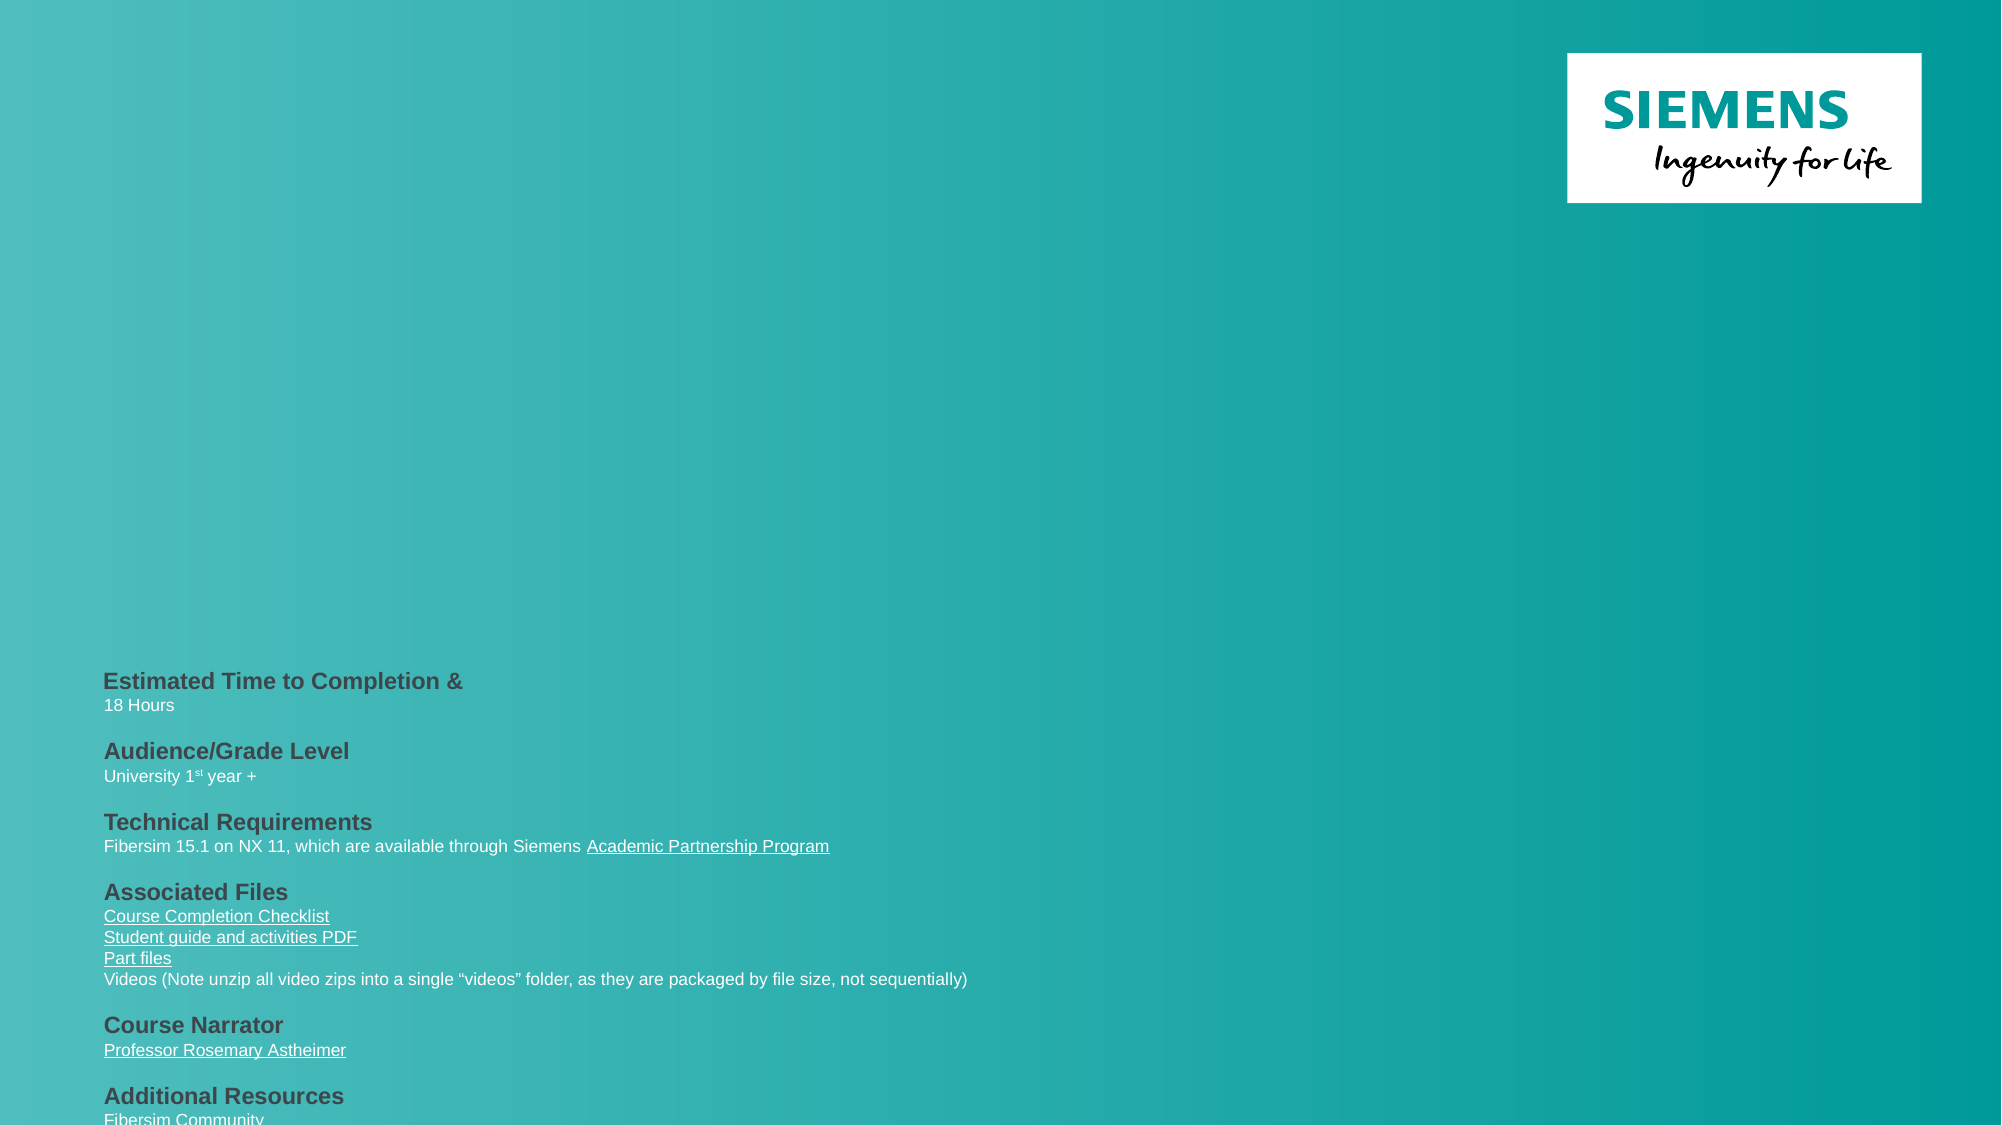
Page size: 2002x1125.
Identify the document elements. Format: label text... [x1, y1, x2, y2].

title Estimated Time to Completion & 18 Hours Audience/Grade Level University 1st year + Technical Requirements Fibersim 15.1 on NX 11, which are available through Siemens Academic Partnership Program Associated Files Course Completion Checklist Student guide and activities PDF Part files Videos (Note unzip all video zips into a single “videos” folder, as they are packaged by file size, not sequentially) Course Narrator Professor Rosemary Astheimer Additional Resources Fibersim Community [67, 637, 1689, 1125]
